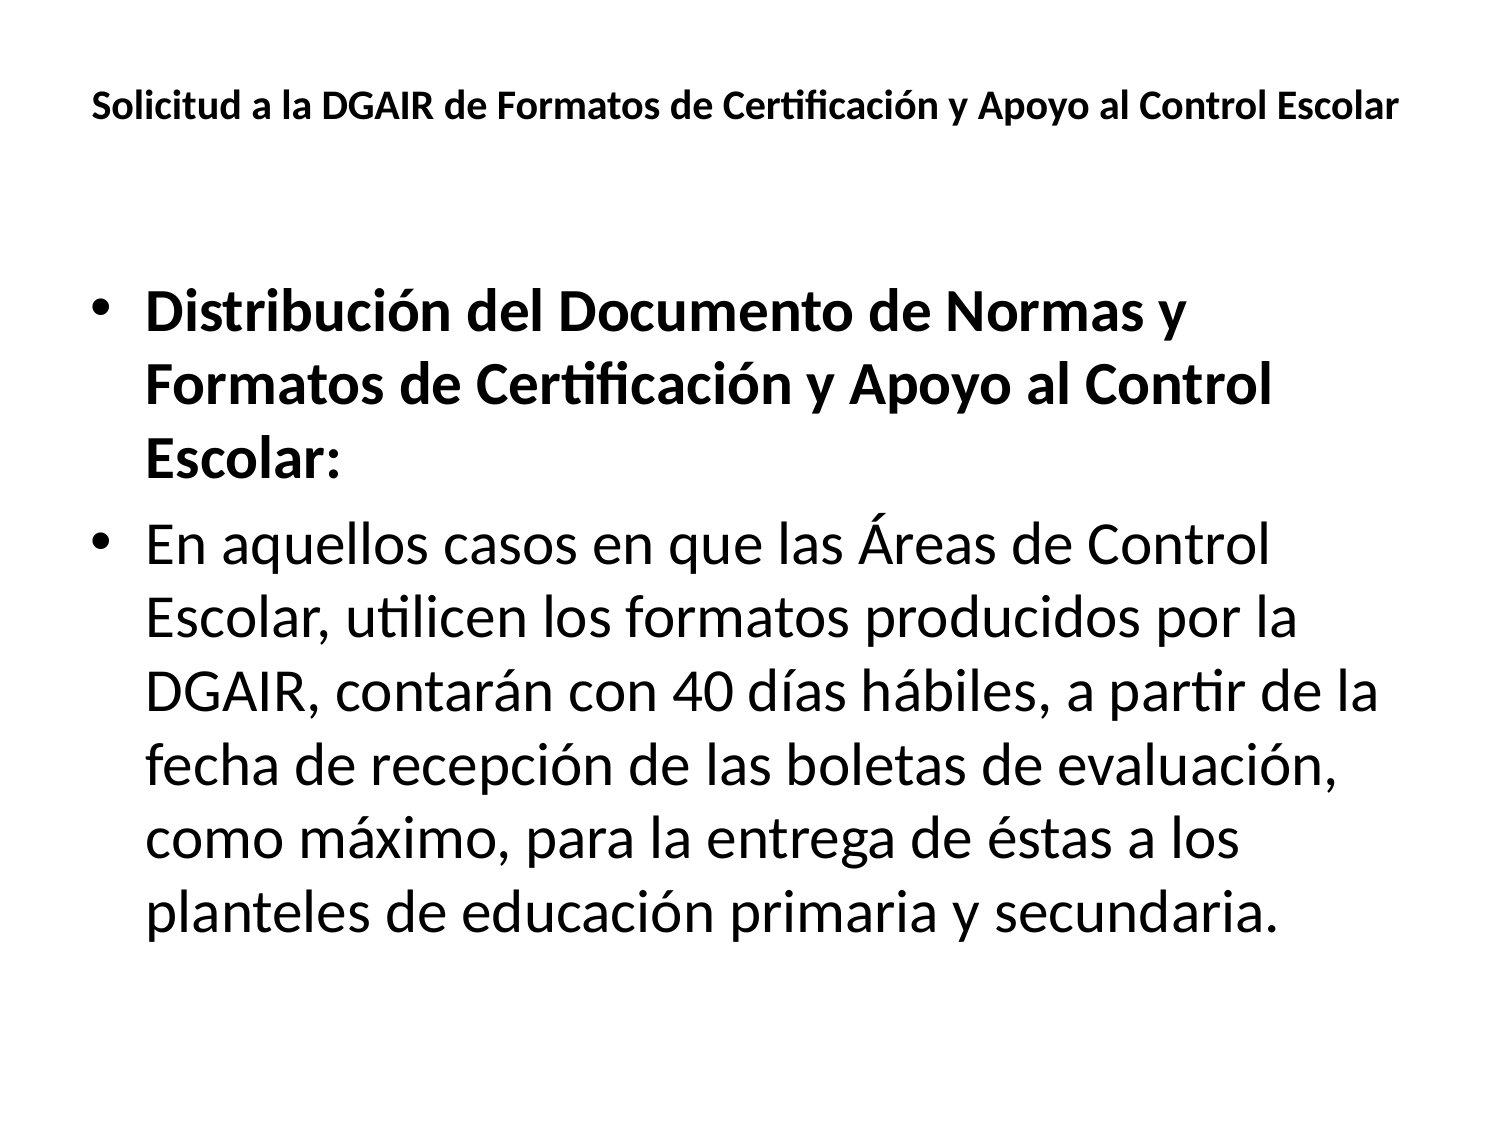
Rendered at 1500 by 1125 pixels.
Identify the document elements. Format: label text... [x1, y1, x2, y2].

list Distribución del Documento de Normas y Formatos de Certificación y Apoyo al Control Escolar: En aquellos casos en que las Áreas de Control Escolar, utilicen los formatos producidos por la DGAIR, contarán con 40 días hábiles, a partir de la fecha de recepción de las boletas de evaluación, como máximo, para la entrega de éstas a los planteles de educación primaria y secundaria. [75, 262, 1425, 1005]
title Solicitud a la DGAIR de Formatos de Certificación y Apoyo al Control Escolar [75, 45, 1425, 233]
